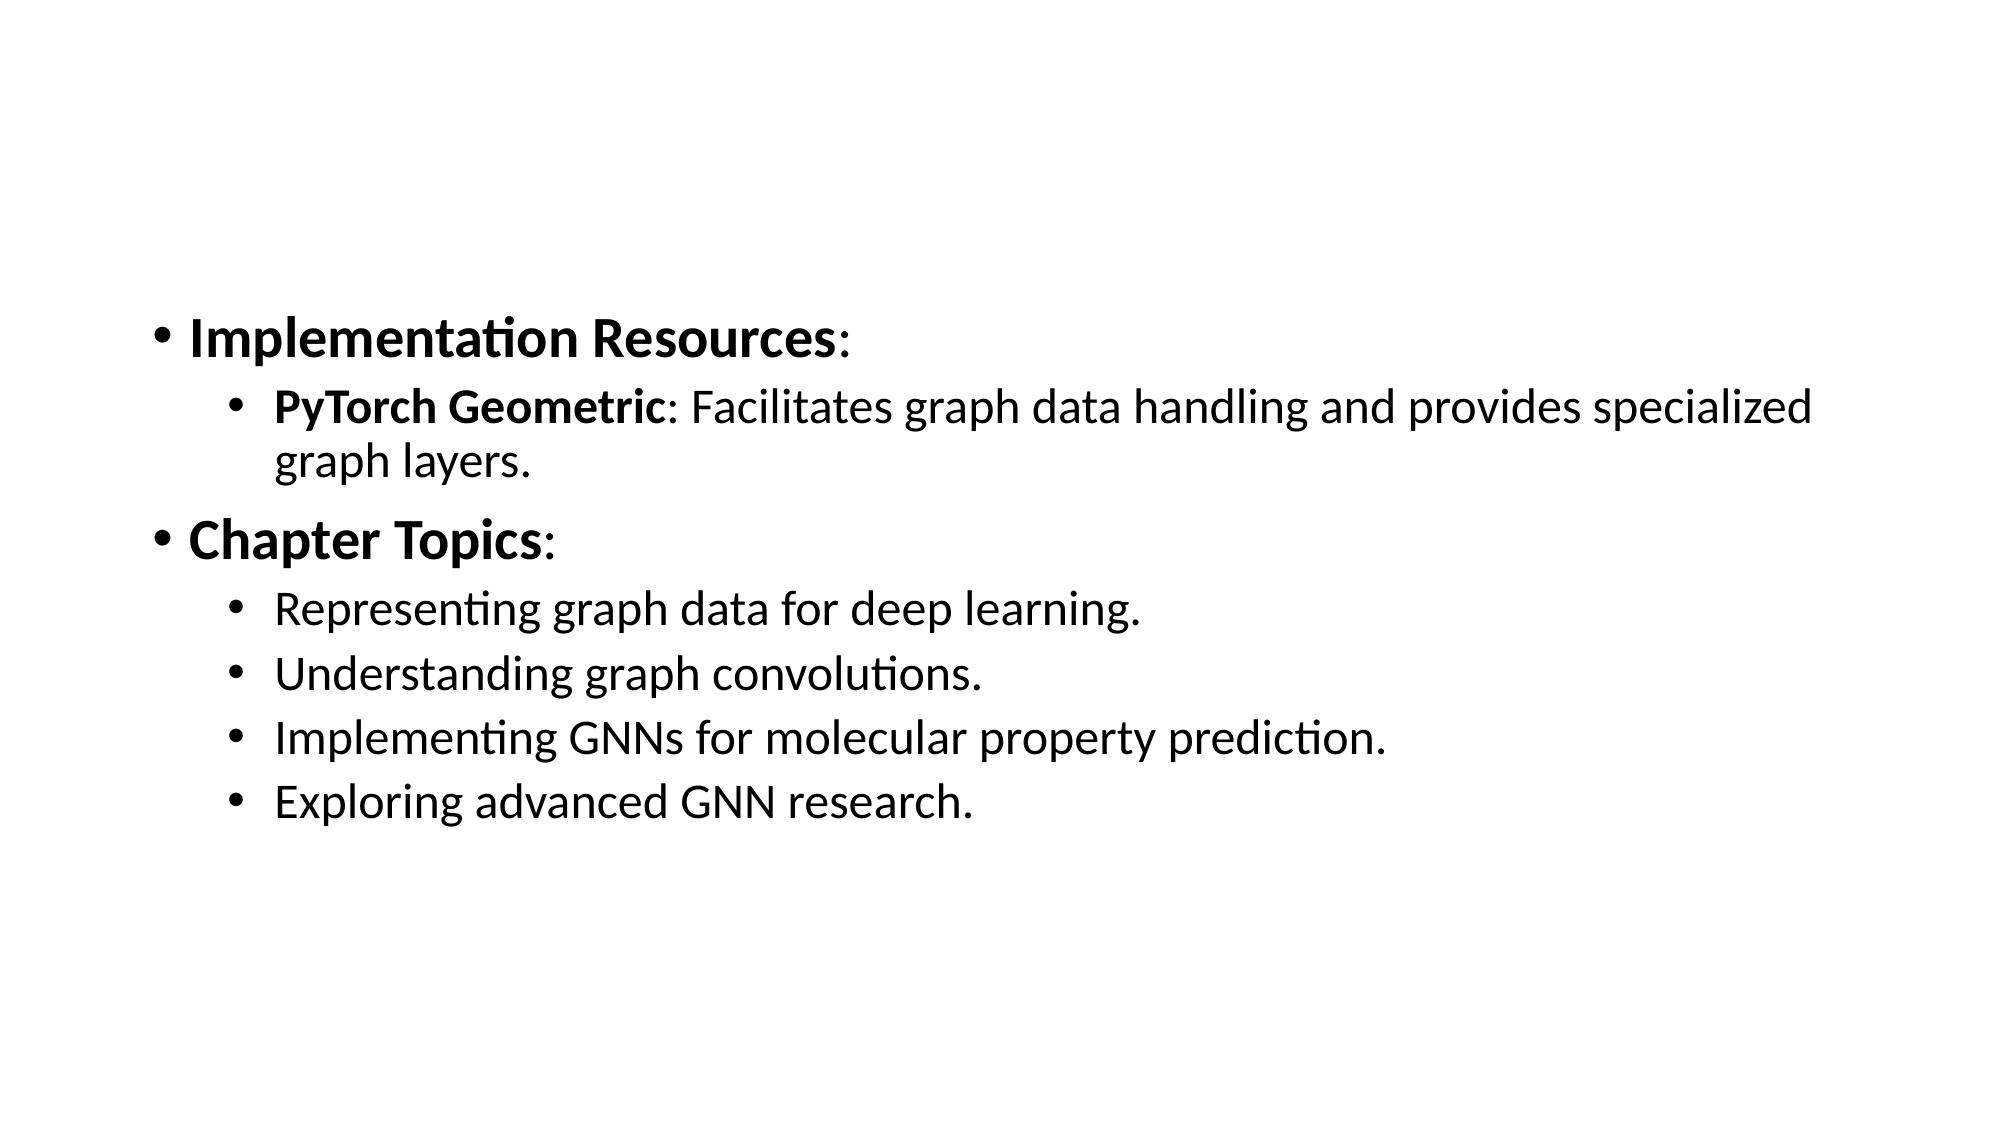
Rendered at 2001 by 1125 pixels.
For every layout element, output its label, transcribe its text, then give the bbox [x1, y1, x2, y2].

list Implementation Resources: PyTorch Geometric: Facilitates graph data handling and provides specialized graph layers. Chapter Topics: Representing graph data for deep learning. Understanding graph convolutions. Implementing GNNs for molecular property prediction. Exploring advanced GNN research. [137, 299, 1863, 1014]
